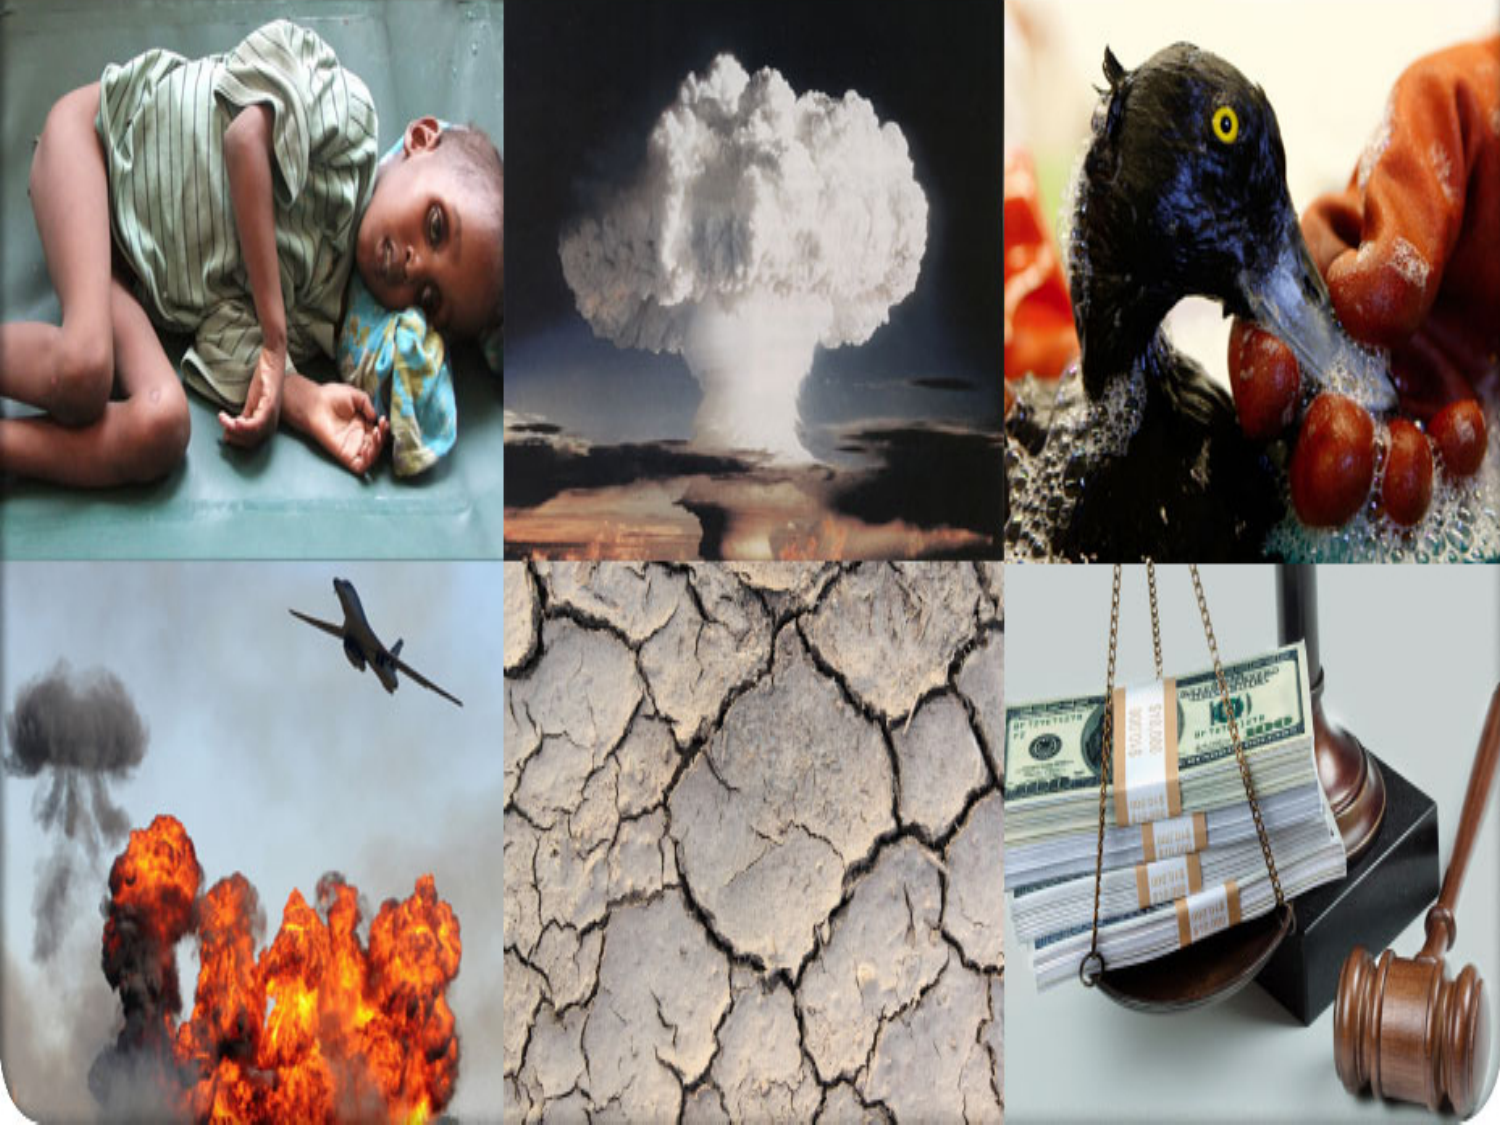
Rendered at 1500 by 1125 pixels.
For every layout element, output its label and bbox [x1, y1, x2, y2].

list [0, 0, 1500, 1125]
